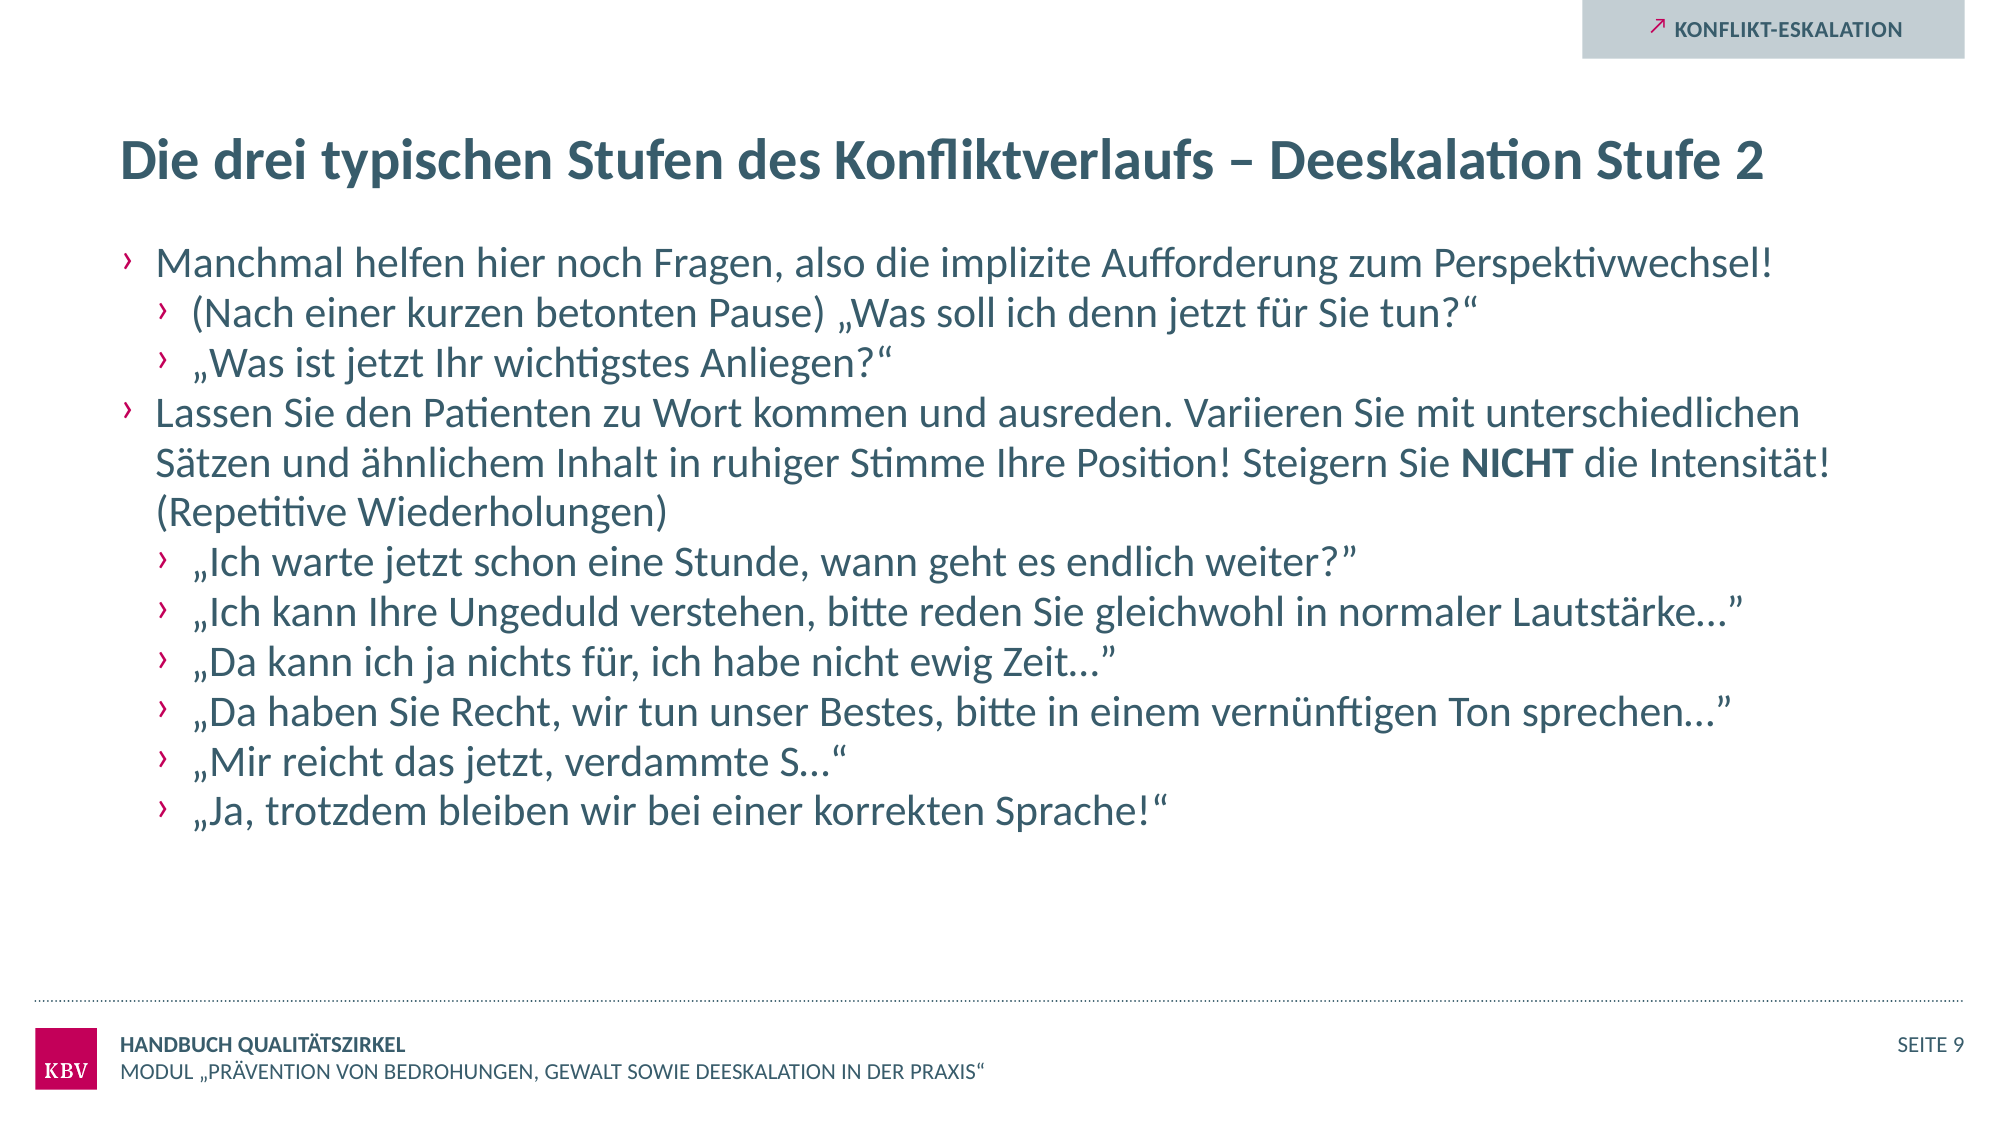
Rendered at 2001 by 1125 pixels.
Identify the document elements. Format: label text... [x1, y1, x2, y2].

slide_number Modul „Prävention von Bedrohungen, Gewalt sowie Deeskalation in der Praxis“ [120, 1057, 1668, 1084]
footer Handbuch Qualitätszirkel [120, 1030, 1668, 1057]
slide_number Seite 9 [1787, 1030, 1965, 1057]
list Konflikt-Eskalation [1582, 0, 1965, 59]
title Die drei typischen Stufen des Konfliktverlaufs – Deeskalation Stufe 2 [120, 129, 1880, 201]
list Manchmal helfen hier noch Fragen, also die implizite Aufforderung zum Perspektivwechsel! (Nach einer kurzen betonten Pause) „Was soll ich denn jetzt für Sie tun?“ „Was ist jetzt Ihr wichtigstes Anliegen?“ Lassen Sie den Patienten zu Wort kommen und ausreden. Variieren Sie mit unterschiedlichen Sätzen und ähnlichem Inhalt in ruhiger Stimme Ihre Position! Steigern Sie NICHT die Intensität! (Repetitive Wiederholungen) „Ich warte jetzt schon eine Stunde, wann geht es endlich weiter?” „Ich kann Ihre Ungeduld verstehen, bitte reden Sie gleichwohl in normaler Lautstärke…” „Da kann ich ja nichts für, ich habe nicht ewig Zeit…” „Da haben Sie Recht, wir tun unser Bestes, bitte in einem vernünftigen Ton sprechen…” „Mir reicht das jetzt, verdammte S…“ „Ja, trotzdem bleiben wir bei einer korrekten Sprache!“ [120, 237, 1880, 945]
